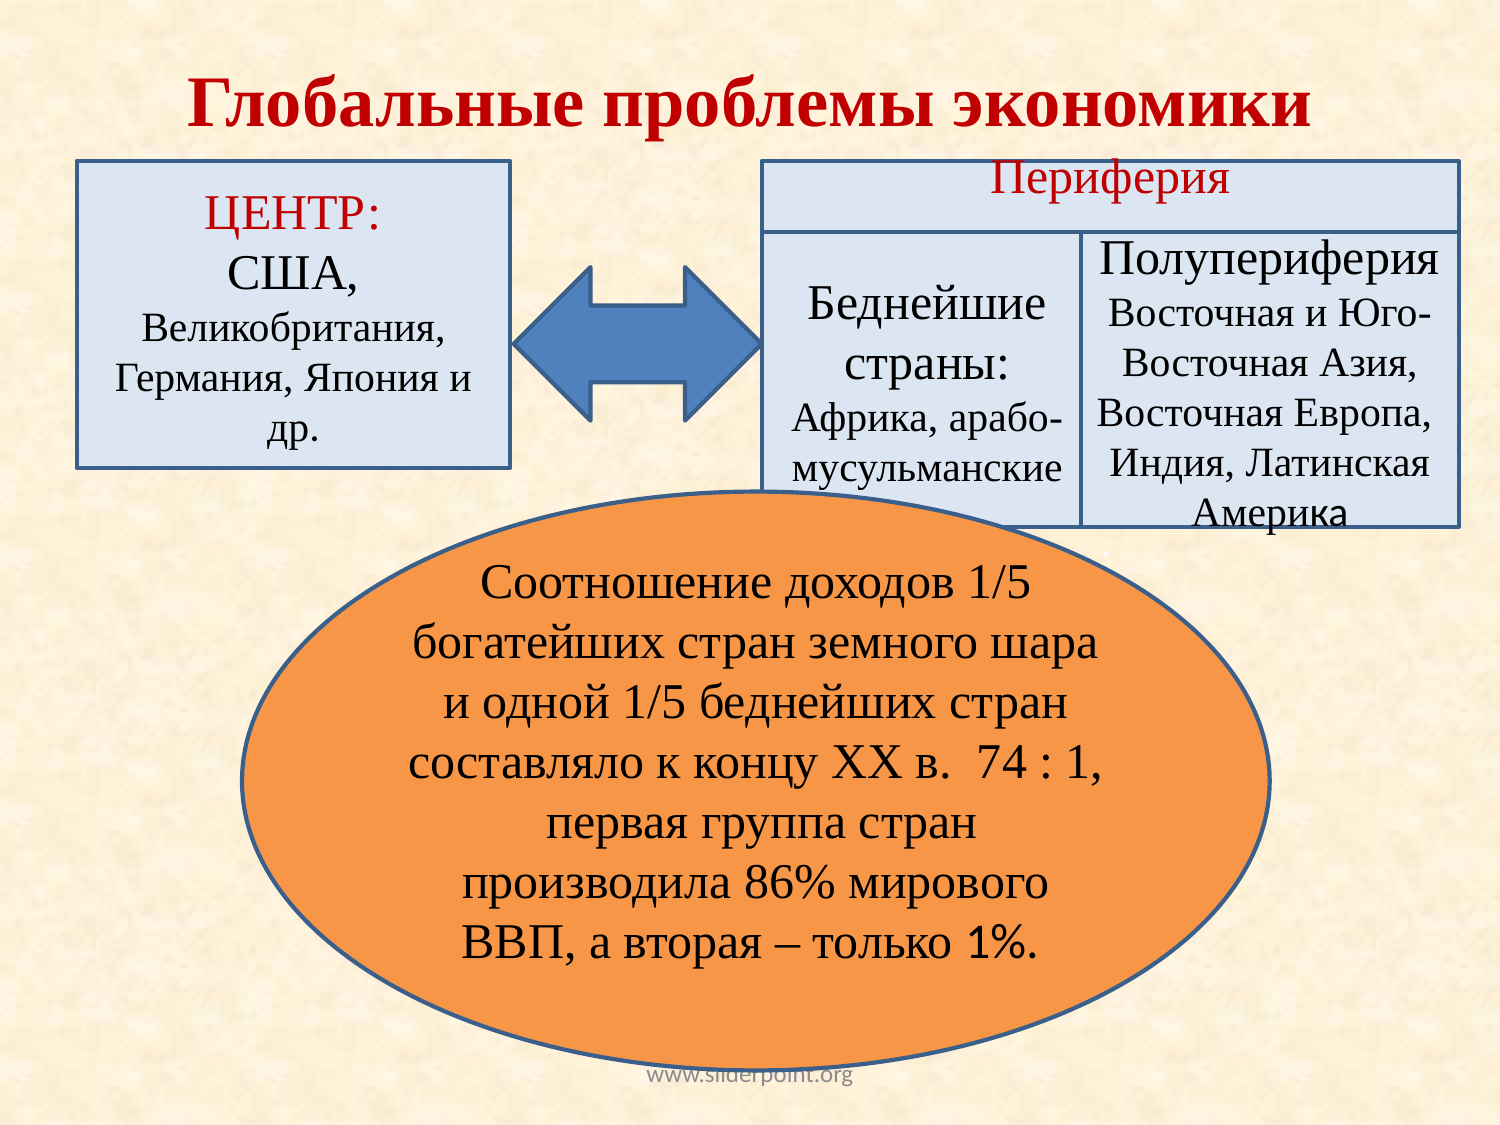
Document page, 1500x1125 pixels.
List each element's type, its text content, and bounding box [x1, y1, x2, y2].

footer www.sliderpoint.org [512, 1042, 988, 1103]
text_box Беднейшие страны: Африка, арабо-мусульманские [760, 230, 1079, 529]
text_box [511, 265, 760, 423]
title Глобальные проблемы экономики [75, 45, 1425, 149]
text_box Полупериферия Восточная и Юго-Восточная Азия, Восточная Европа, Индия, Латинская Америка [1079, 230, 1461, 529]
text_box Соотношение доходов 1/5 богатейших стран земного шара и одной 1/5 беднейших стран составляло к концу XX в. 74 : 1, первая группа стран производила 86% мирового ВВП, а вторая – только 1%. [239, 489, 1272, 1042]
text_box противоречие между Центром и Периферией Периферия . [760, 159, 1461, 230]
picture [0, 0, 1500, 1125]
text_box ЦЕНТР: США, Великобритания, Германия, Япония и др. [75, 159, 512, 470]
